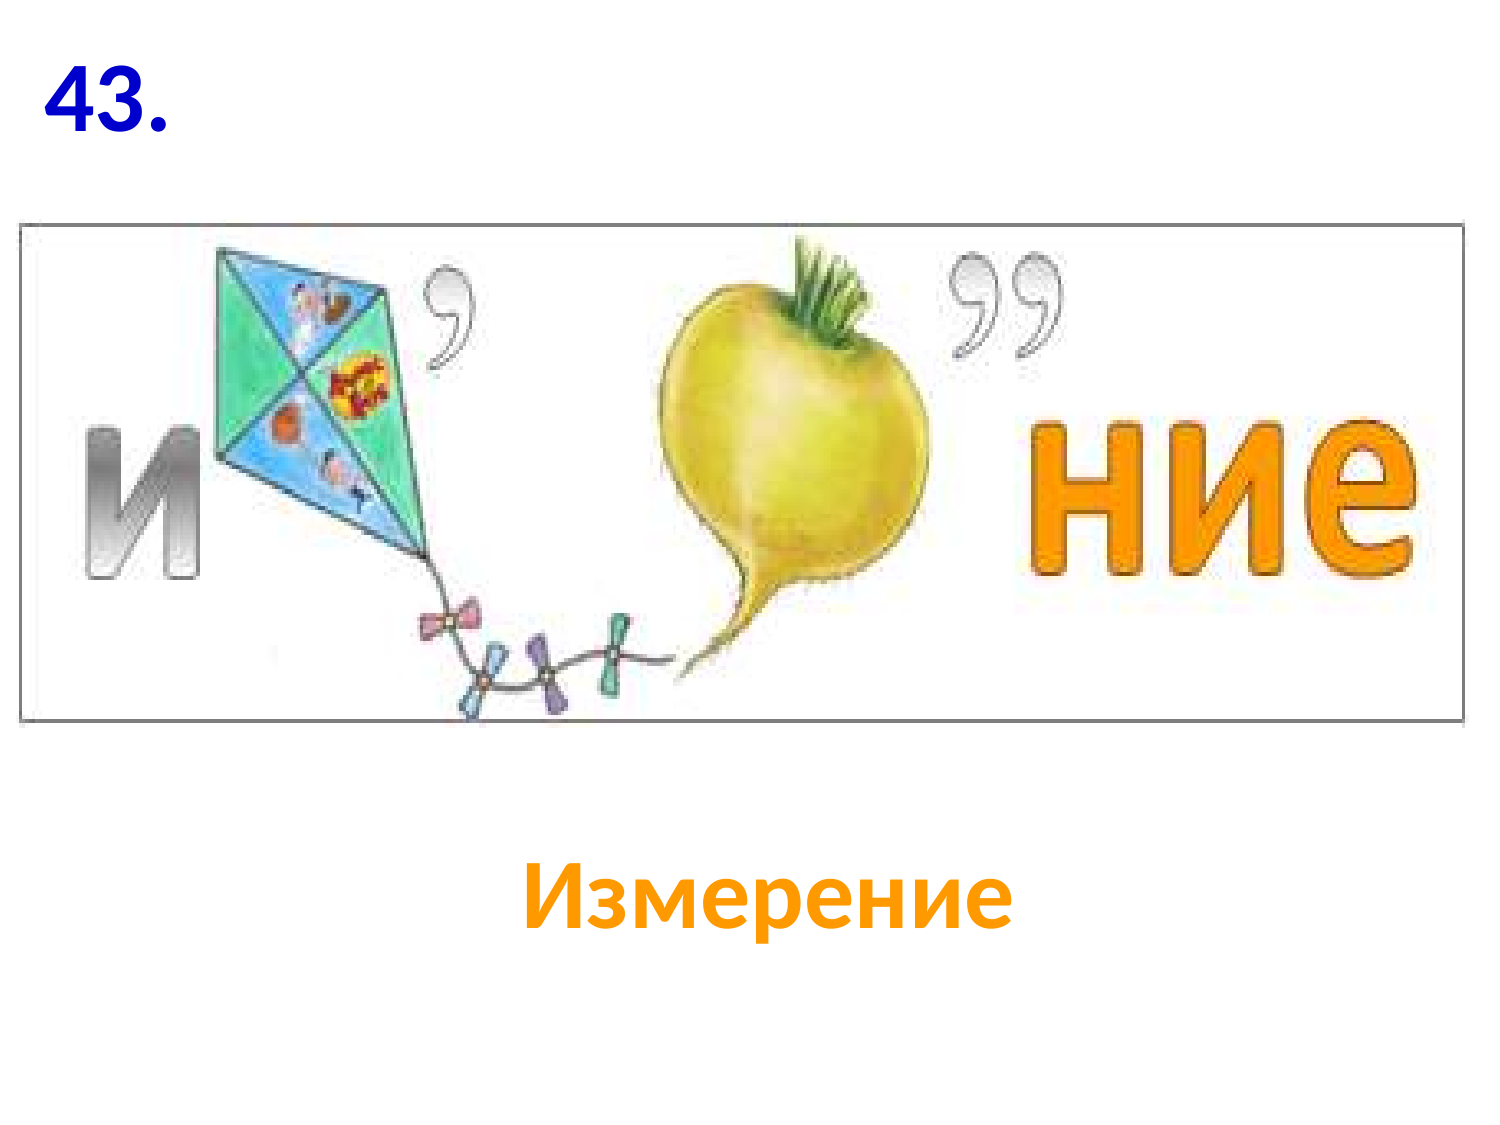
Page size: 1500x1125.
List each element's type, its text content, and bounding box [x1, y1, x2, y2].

picture [15, 219, 1470, 729]
text_box Измерение [360, 821, 1178, 1002]
text_box 43. [29, 24, 242, 160]
